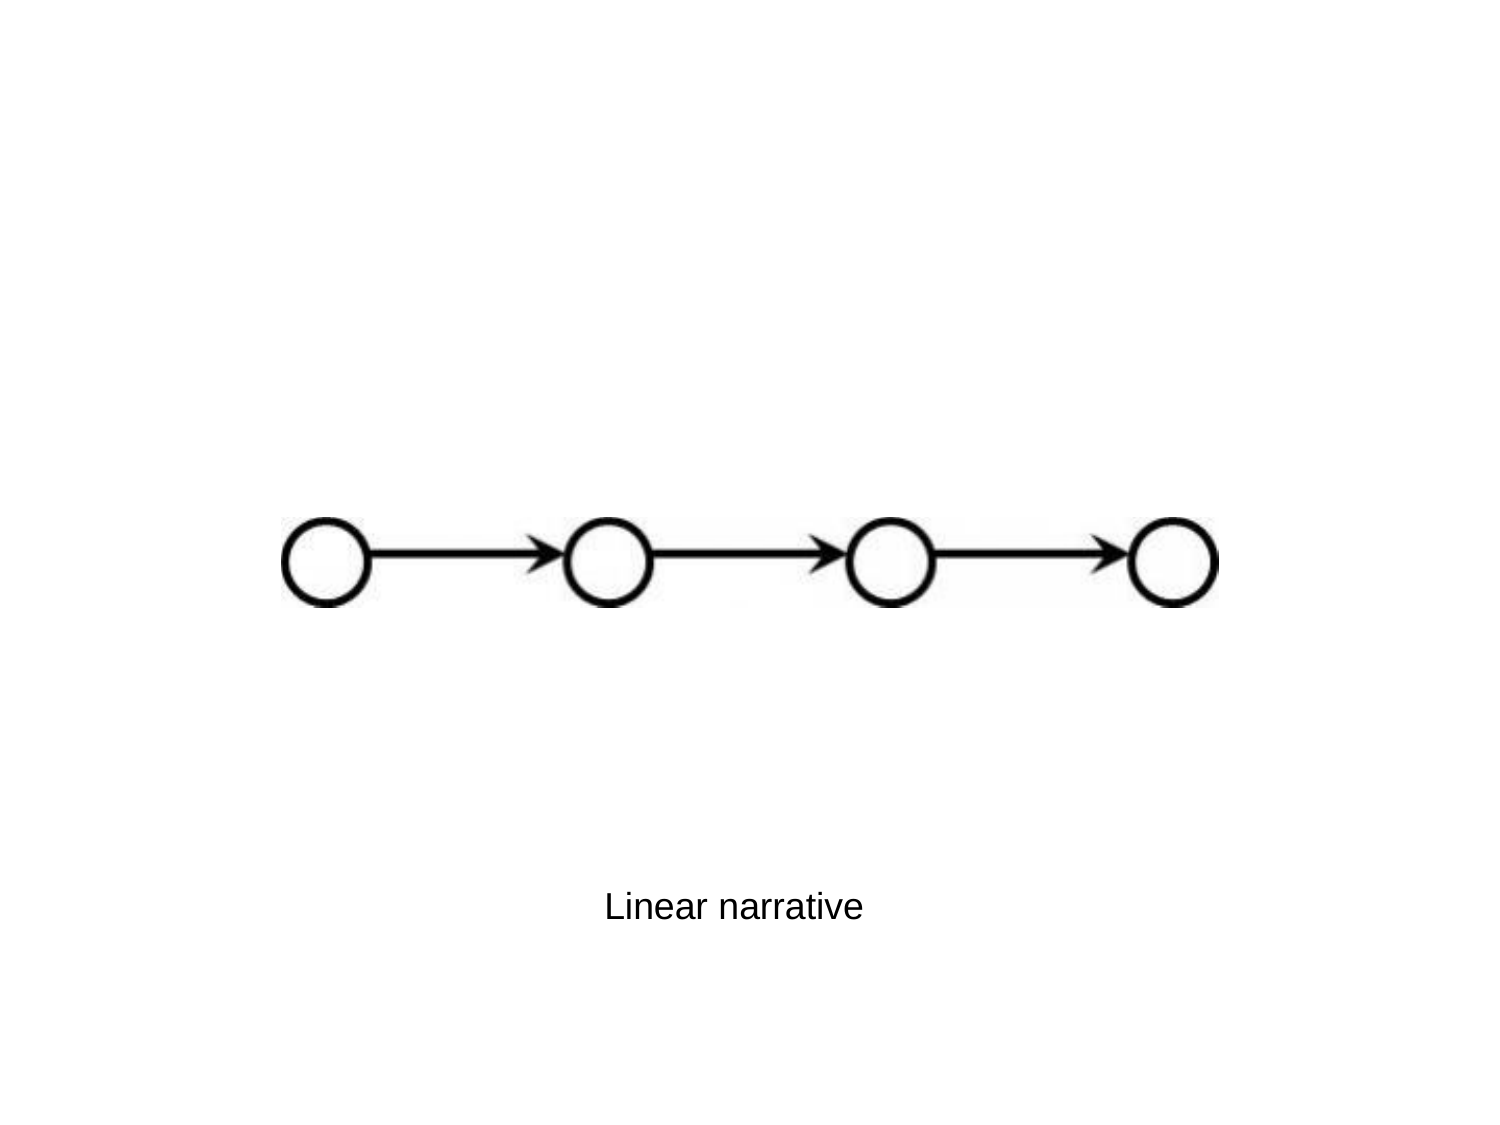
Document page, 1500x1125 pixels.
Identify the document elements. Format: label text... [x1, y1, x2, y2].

text_box Linear narrative [249, 874, 1219, 935]
picture [281, 517, 1219, 608]
